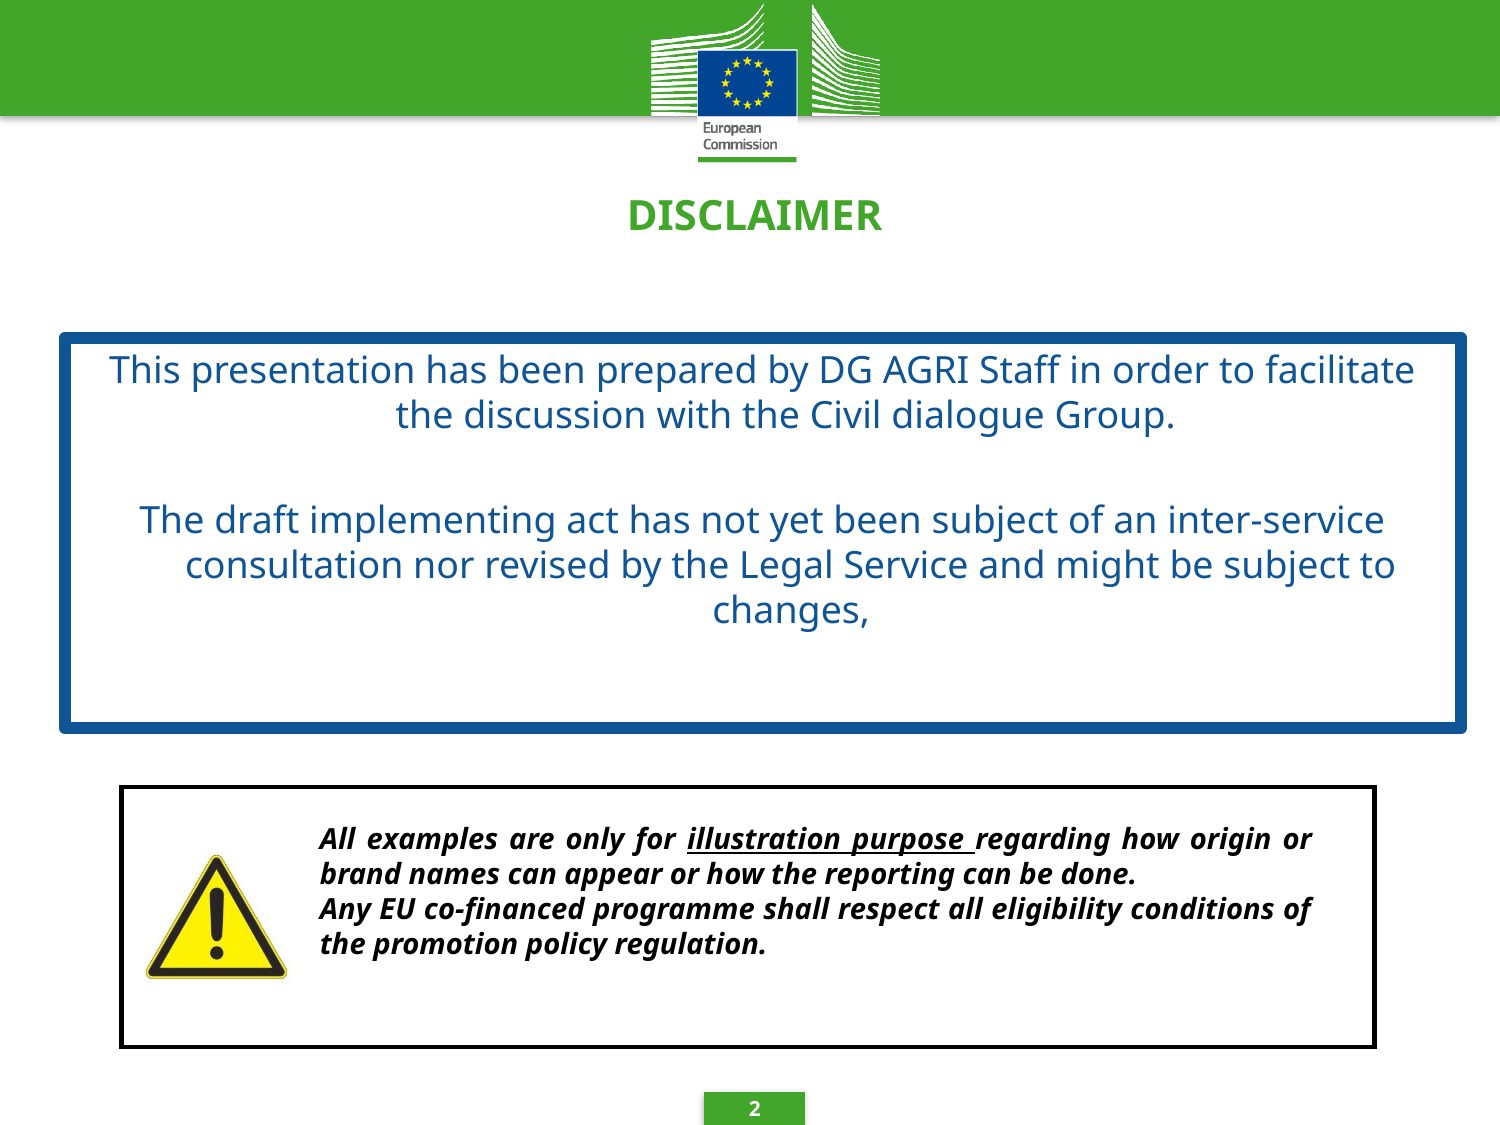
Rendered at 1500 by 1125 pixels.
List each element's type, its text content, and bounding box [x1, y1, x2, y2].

list This presentation has been prepared by DG AGRI Staff in order to facilitate the discussion with the Civil dialogue Group. The draft implementing act has not yet been subject of an inter-service consultation nor revised by the Legal Service and might be subject to changes, [64, 338, 1461, 728]
title DISCLAIMER [50, 172, 1459, 256]
slide_number 2 [703, 1088, 807, 1125]
picture [124, 849, 306, 985]
text_box [121, 786, 1375, 1047]
picture [614, 3, 880, 172]
